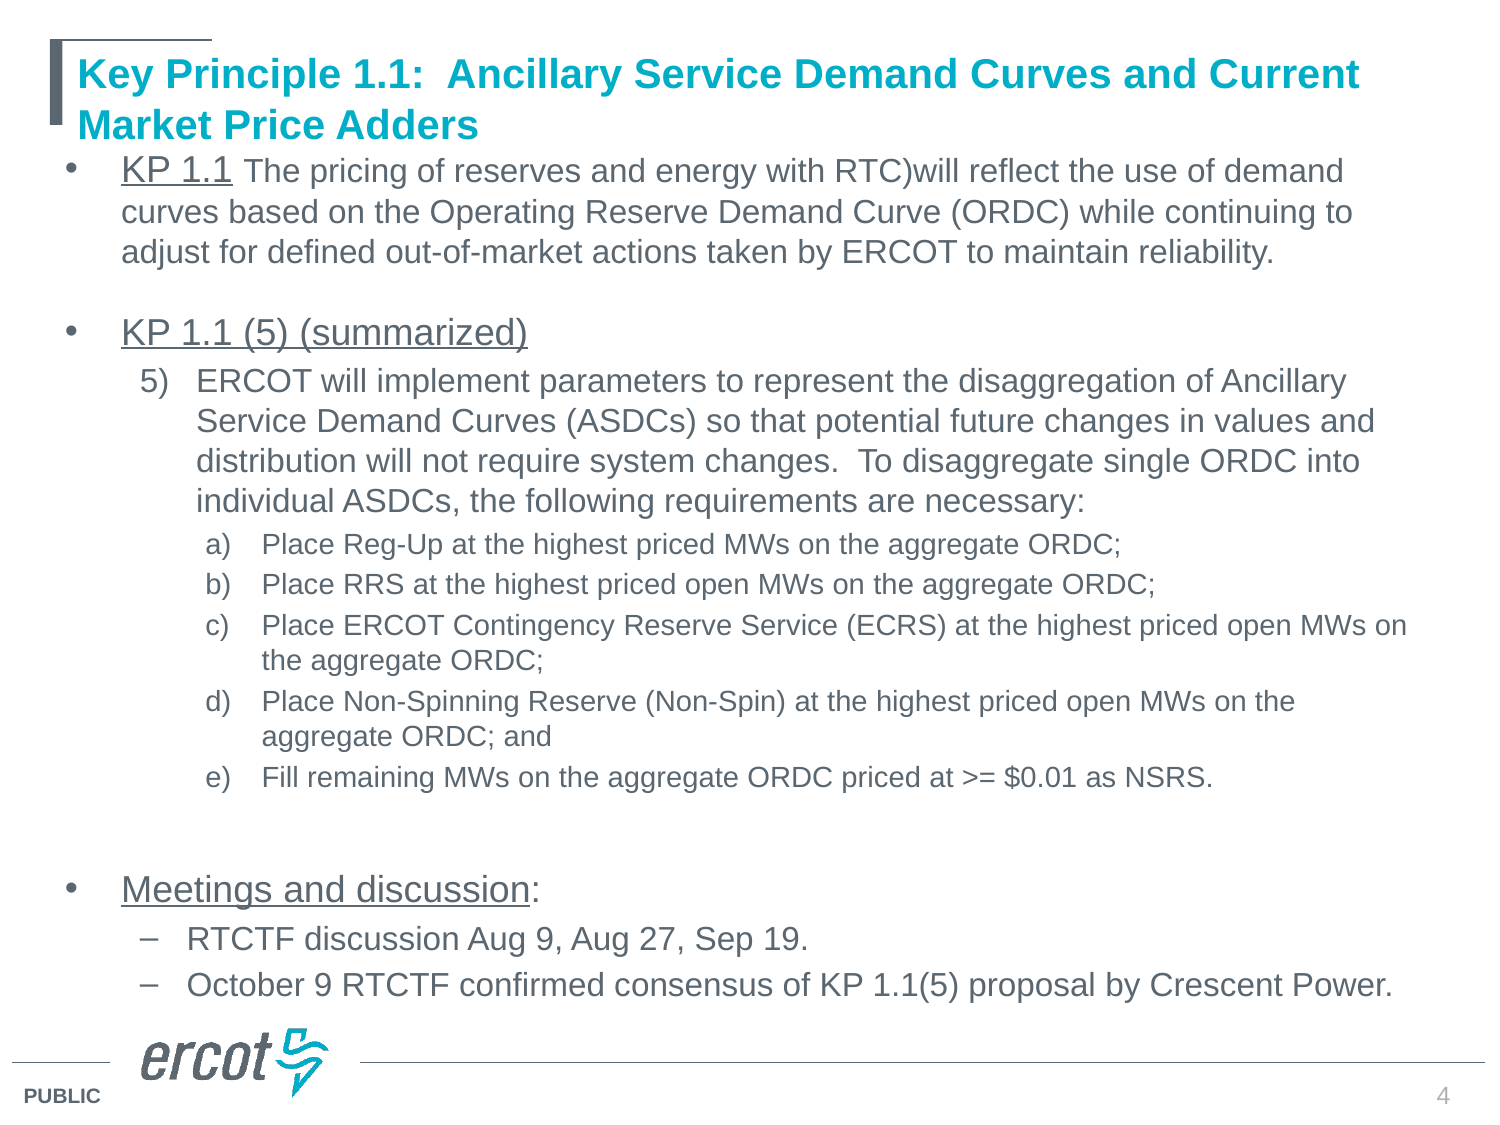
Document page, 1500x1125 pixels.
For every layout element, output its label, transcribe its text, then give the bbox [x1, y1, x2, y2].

slide_number 4 [1400, 1076, 1488, 1113]
picture [137, 1025, 332, 1100]
list KP 1.1 The pricing of reserves and energy with RTC)will reflect the use of demand curves based on the Operating Reserve Demand Curve (ORDC) while continuing to adjust for defined out-of-market actions taken by ERCOT to maintain reliability. KP 1.1 (5) (summarized) ERCOT will implement parameters to represent the disaggregation of Ancillary Service Demand Curves (ASDCs) so that potential future changes in values and distribution will not require system changes. To disaggregate single ORDC into individual ASDCs, the following requirements are necessary: Place Reg-Up at the highest priced MWs on the aggregate ORDC; Place RRS at the highest priced open MWs on the aggregate ORDC; Place ERCOT Contingency Reserve Service (ECRS) at the highest priced open MWs on the aggregate ORDC; Place Non-Spinning Reserve (Non-Spin) at the highest priced open MWs on the aggregate ORDC; and Fill remaining MWs on the aggregate ORDC priced at >= $0.01 as NSRS. Meetings and discussion: RTCTF discussion Aug 9, Aug 27, Sep 19. October 9 RTCTF confirmed consensus of KP 1.1(5) proposal by Crescent Power. [50, 137, 1450, 1025]
title Key Principle 1.1: Ancillary Service Demand Curves and Current Market Price Adders [62, 39, 1450, 137]
